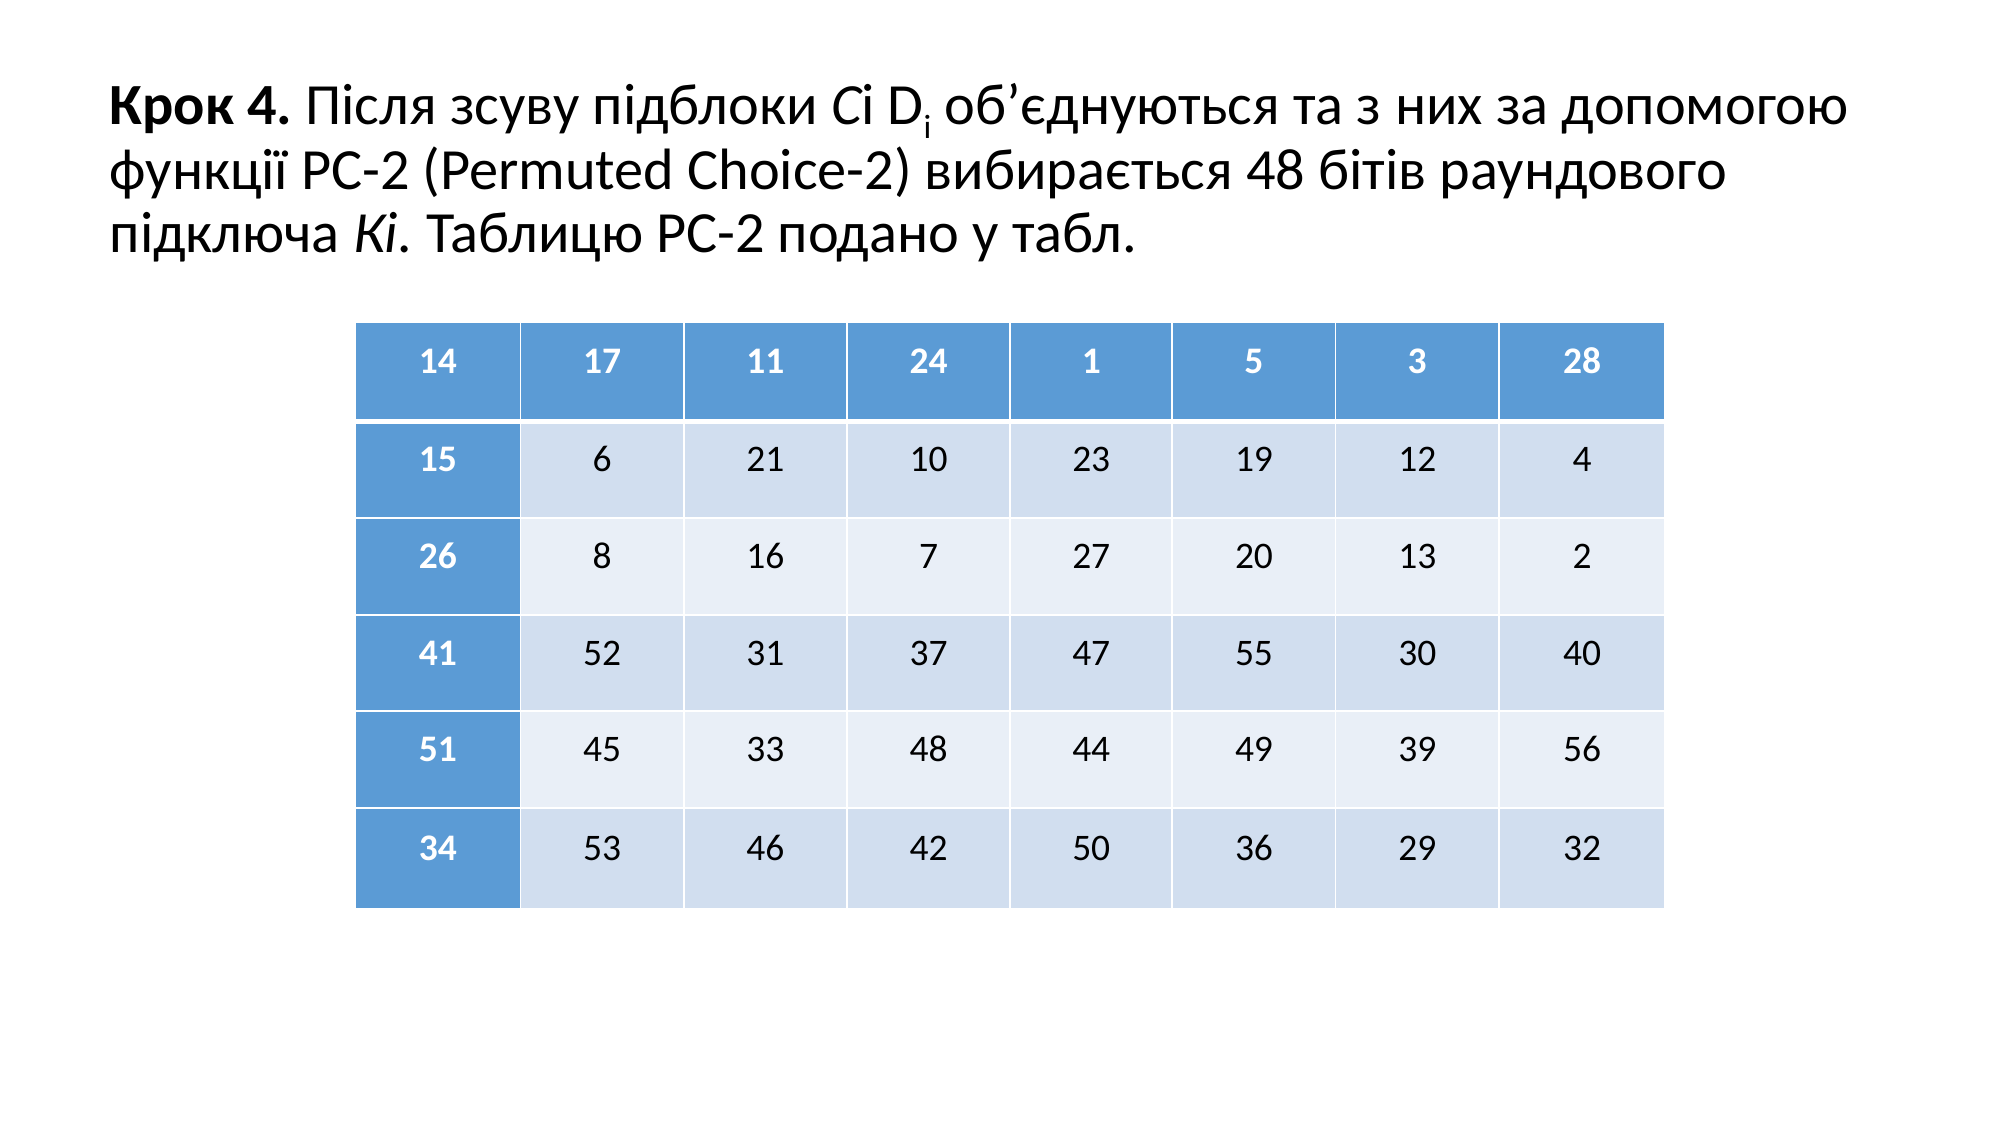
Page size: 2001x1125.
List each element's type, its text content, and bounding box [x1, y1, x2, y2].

list Крок 4. Після зсуву підблоки Сі Di об’єднуються та з них за допомогою функції РС-2 (Permuted Choice-2) вибирається 48 бітів раундового підключа Кі. Таблицю РС-2 подано у табл. [94, 59, 1931, 1081]
table_cell 41 [356, 616, 520, 710]
table_cell 44 [1011, 712, 1171, 807]
table_header 24 [848, 323, 1009, 419]
table_header 14 [356, 323, 520, 419]
table_header 28 [1500, 323, 1664, 419]
table_cell 21 [685, 424, 846, 517]
table_cell 33 [685, 712, 846, 807]
table_cell 49 [1173, 712, 1335, 807]
table_header 3 [1336, 323, 1498, 419]
table_cell 4 [1500, 424, 1664, 517]
table_cell 29 [1336, 809, 1498, 908]
table_cell 55 [1173, 616, 1335, 710]
table_cell 40 [1500, 616, 1664, 710]
table_cell 37 [848, 616, 1009, 710]
table_header 17 [521, 323, 683, 419]
table_cell 48 [848, 712, 1009, 807]
table_cell 47 [1011, 616, 1171, 710]
table_cell 46 [685, 809, 846, 908]
table_header 11 [685, 323, 846, 419]
table_cell 53 [521, 809, 683, 908]
table_cell 39 [1336, 712, 1498, 807]
table_cell 23 [1011, 424, 1171, 517]
table_cell 45 [521, 712, 683, 807]
table_cell 16 [685, 519, 846, 614]
table_cell 13 [1336, 519, 1498, 614]
table_cell 56 [1500, 712, 1664, 807]
table_cell 30 [1336, 616, 1498, 710]
table_cell 32 [1500, 809, 1664, 908]
table_cell 36 [1173, 809, 1335, 908]
table_cell 52 [521, 616, 683, 710]
table_cell 10 [848, 424, 1009, 517]
table_header 1 [1011, 323, 1171, 419]
table_header 5 [1173, 323, 1335, 419]
table_cell 12 [1336, 424, 1498, 517]
table_cell 7 [848, 519, 1009, 614]
table_cell 2 [1500, 519, 1664, 614]
table_cell 15 [356, 424, 520, 517]
table_cell 20 [1173, 519, 1335, 614]
table_cell 31 [685, 616, 846, 710]
table_cell 34 [356, 809, 520, 908]
table_cell 27 [1011, 519, 1171, 614]
table_cell 8 [521, 519, 683, 614]
table_cell 6 [521, 424, 683, 517]
table_cell 26 [356, 519, 520, 614]
table_cell 51 [356, 712, 520, 807]
table_cell 19 [1173, 424, 1335, 517]
table_cell 50 [1011, 809, 1171, 908]
table_cell 42 [848, 809, 1009, 908]
